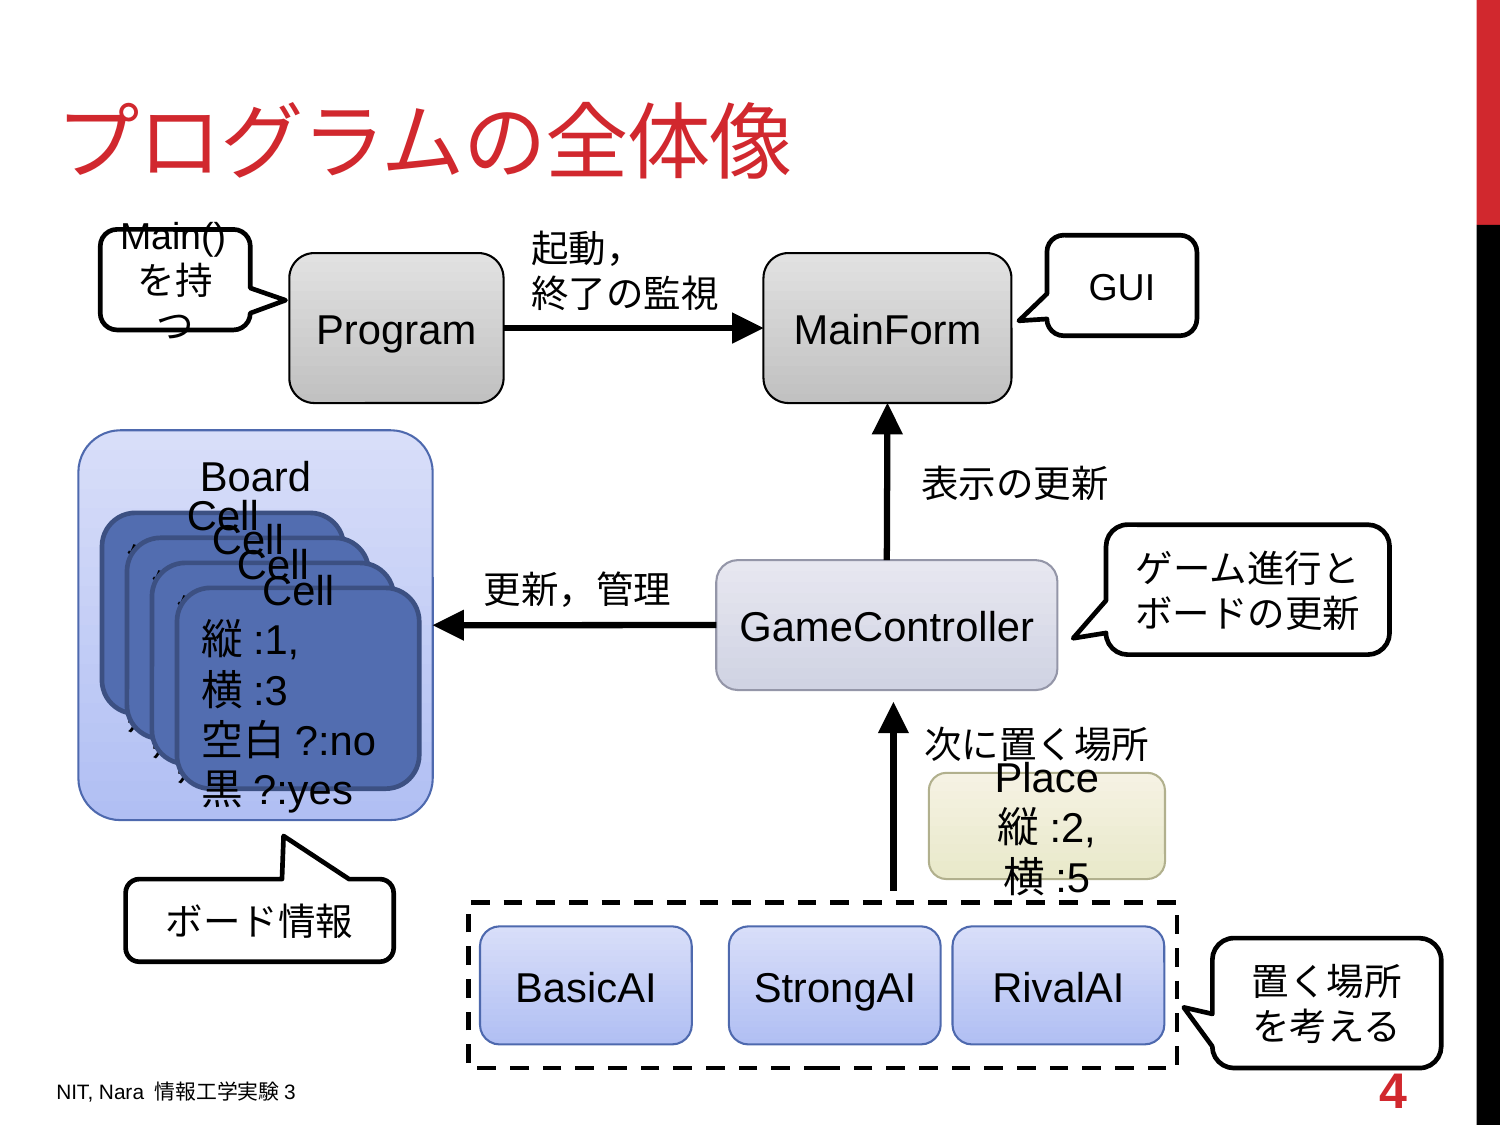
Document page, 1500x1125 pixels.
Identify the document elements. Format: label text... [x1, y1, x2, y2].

title プログラムの全体像 [41, 25, 1436, 197]
text_box 置く場所 を考える [1181, 935, 1444, 1071]
text_box StrongAI [727, 925, 942, 1046]
slide_number 4 [1364, 1058, 1475, 1119]
footer NIT, Nara 情報工学実験3 [41, 1071, 604, 1118]
text_box 表示の更新 [906, 452, 1124, 513]
text_box 次に置く場所 [909, 713, 1165, 774]
text_box Board [77, 429, 434, 822]
text_box GameController [715, 559, 1059, 692]
text_box 起動， 終了の監視 [516, 217, 734, 322]
text_box 更新，管理 [468, 558, 686, 619]
text_box Cell 縦:1, 横:3 空白?:no 黒?:yes [99, 510, 345, 715]
text_box Program [288, 252, 505, 405]
text_box Cell 縦:1, 横:3 空白?:no 黒?:yes [124, 535, 370, 740]
text_box Place 縦:2, 横:5 [927, 774, 1167, 881]
text_box [466, 900, 1179, 1070]
text_box ボード情報 [123, 833, 397, 965]
text_box MainForm [762, 252, 1013, 405]
text_box Main()を持つ [97, 227, 288, 333]
text_box GUI [1016, 232, 1200, 339]
text_box Cell 縦:1, 横:3 空白?:no 黒?:yes [149, 560, 395, 765]
text_box ゲーム進行と ボードの更新 [1071, 522, 1392, 657]
text_box Cell 縦:1, 横:3 空白?:no 黒?:yes [174, 585, 422, 792]
text_box RivalAI [951, 925, 1166, 1046]
